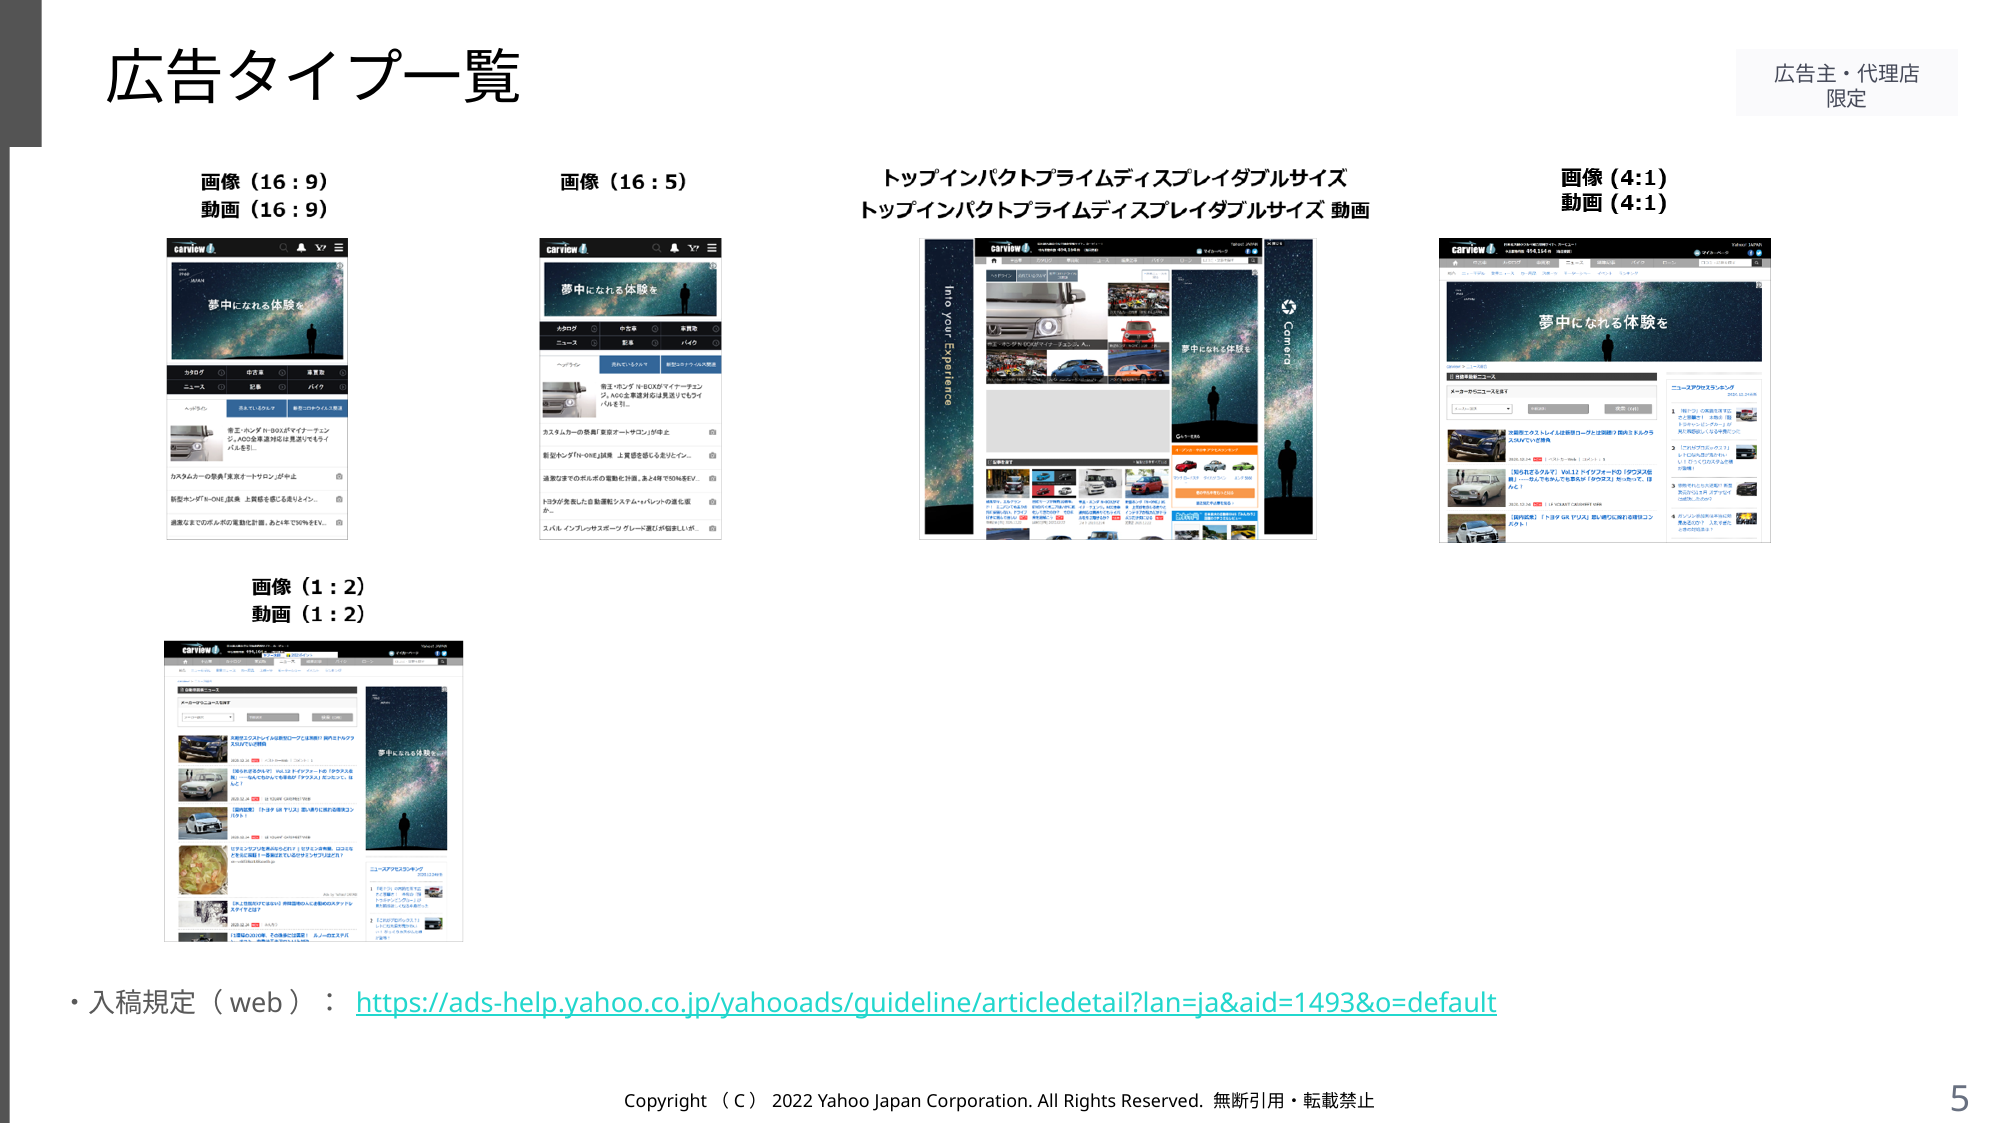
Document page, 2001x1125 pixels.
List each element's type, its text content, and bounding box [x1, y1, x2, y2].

picture [135, 148, 1802, 964]
title 広告タイプ一覧 [90, 30, 1848, 119]
footer Copyright（C）2022 Yahoo Japan Corporation. All Rights Reserved. 無断引用・転載禁止 [563, 1070, 1437, 1125]
text_box ・入稿規定（web）： https://ads-help.yahoo.co.jp/yahooads/guideline/articledetail?lan=ja&aid=1493&o=default [19, 977, 1572, 1030]
